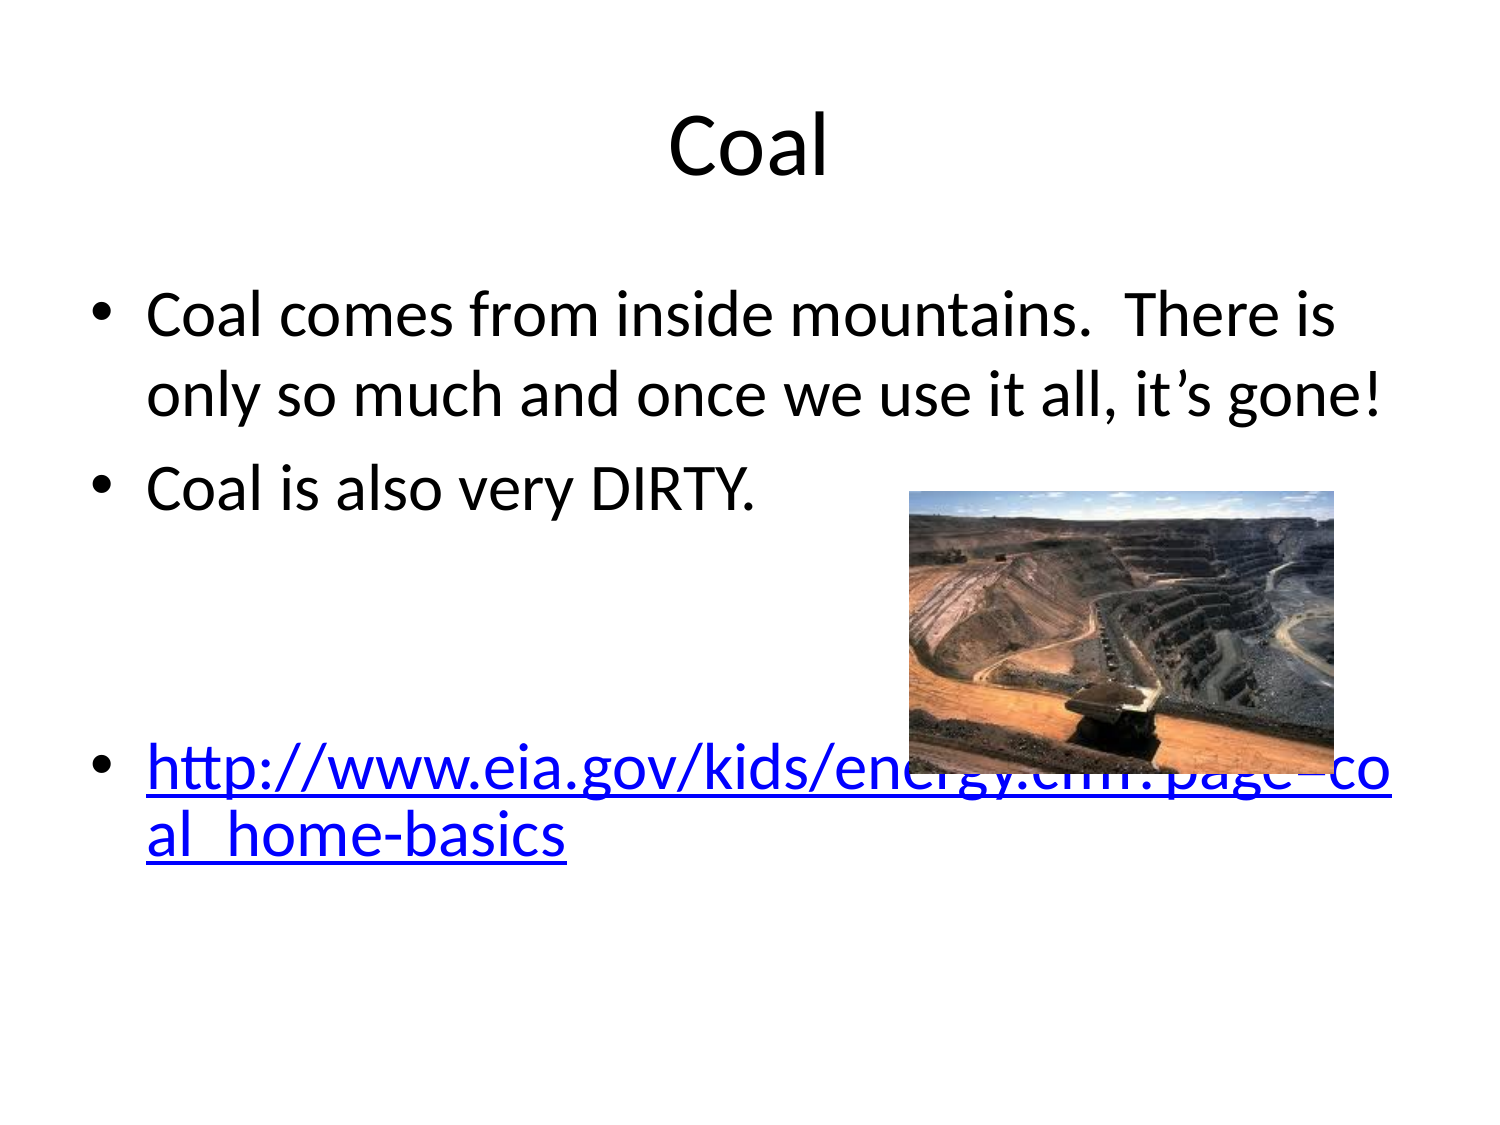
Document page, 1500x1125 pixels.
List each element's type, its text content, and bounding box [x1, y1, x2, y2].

picture [909, 491, 1334, 774]
list Coal comes from inside mountains. There is only so much and once we use it all, it’s gone! Coal is also very DIRTY. http://www.eia.gov/kids/energy.cfm?page=coal_home-basics [75, 262, 1425, 1005]
title Coal [75, 45, 1425, 233]
